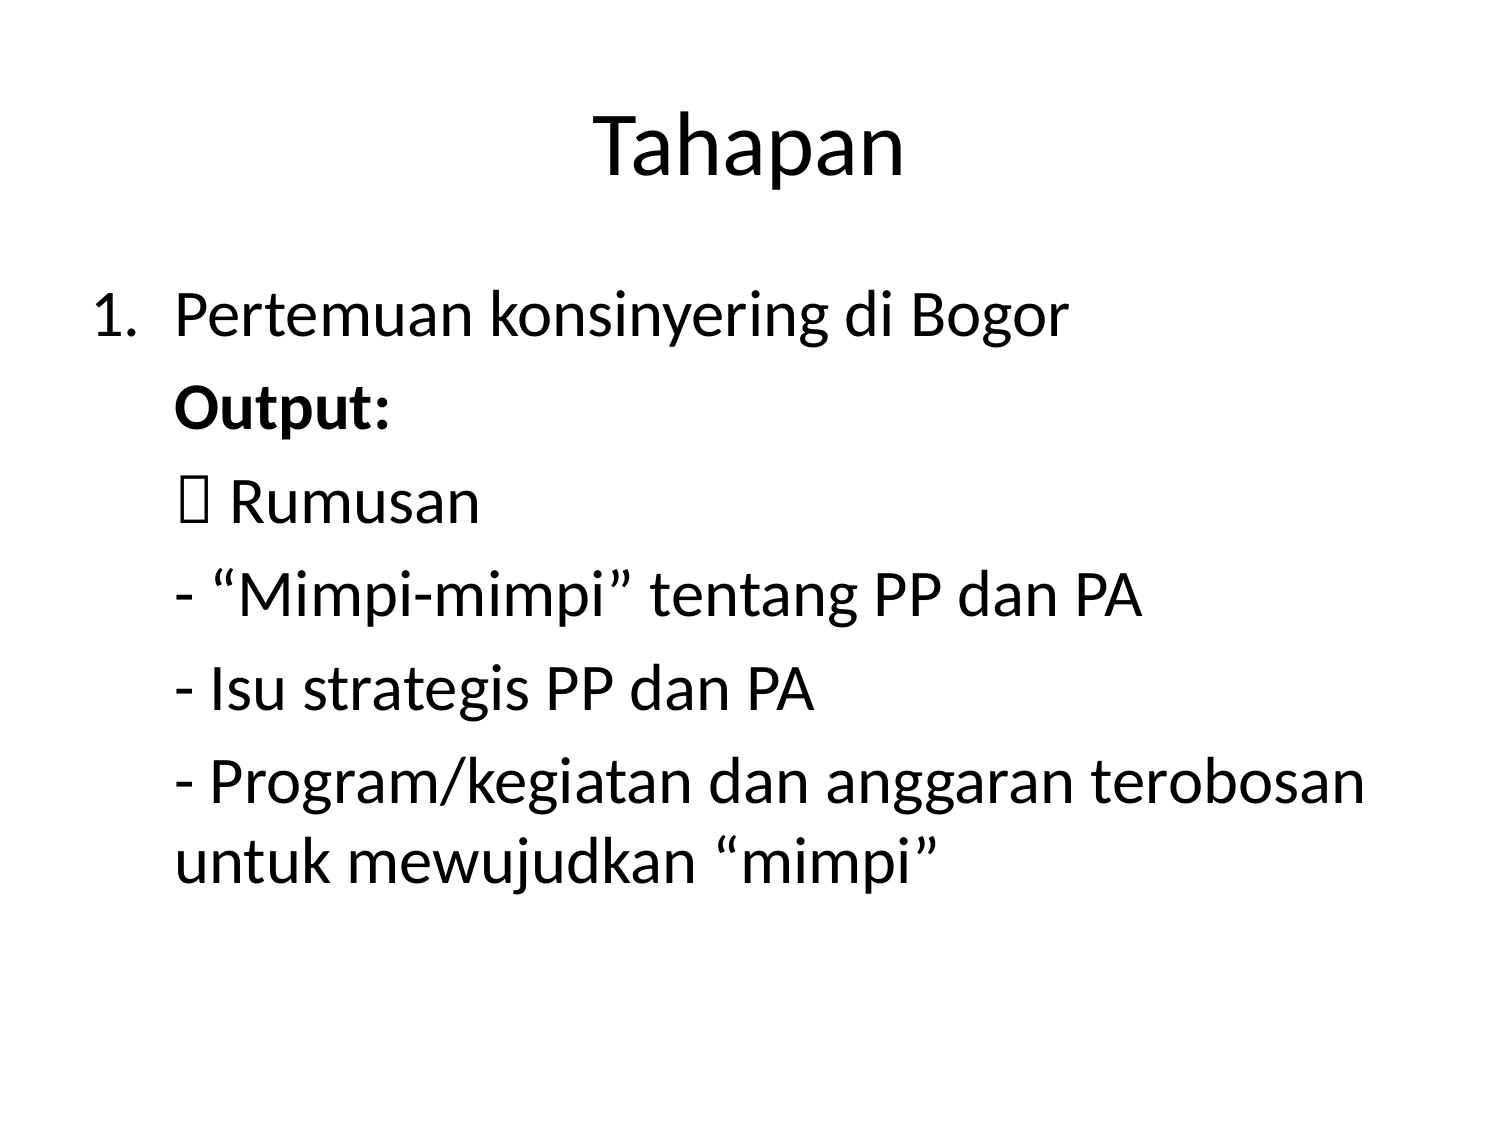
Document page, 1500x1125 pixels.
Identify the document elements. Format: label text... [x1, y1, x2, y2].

list Pertemuan konsinyering di Bogor Output:  Rumusan - “Mimpi-mimpi” tentang PP dan PA - Isu strategis PP dan PA - Program/kegiatan dan anggaran terobosan untuk mewujudkan “mimpi” [75, 262, 1425, 1005]
title Tahapan [75, 45, 1425, 233]
